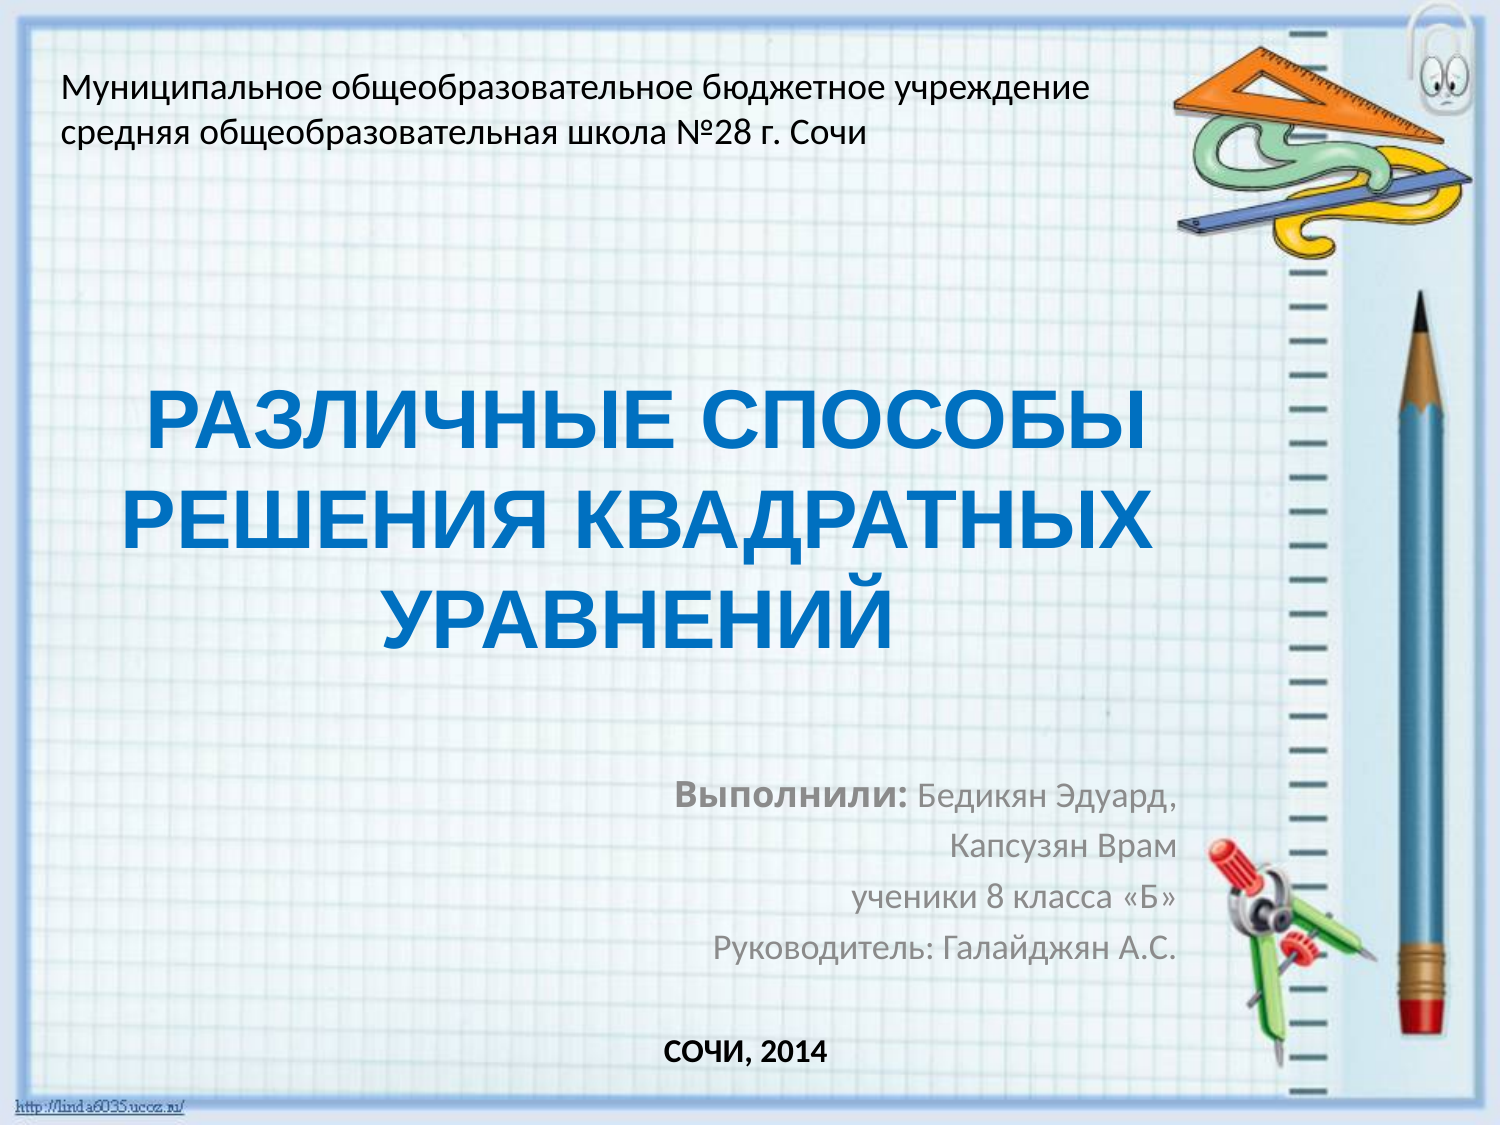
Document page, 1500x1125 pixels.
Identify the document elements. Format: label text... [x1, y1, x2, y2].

title РАЗЛИЧНЫЕ СПОСОБЫ РЕШЕНИЯ КВАДРАТНЫХ УРАВНЕНИЙ [41, 302, 1235, 728]
text_box Муниципальное общеобразовательное бюджетное учреждение средняя общеобразовательная школа №28 г. Сочи [45, 54, 1107, 160]
picture [0, 0, 1500, 1125]
subtitle Выполнили: Бедикян Эдуард, Капсузян Врам ученики 8 класса «Б» Руководитель: Галайджян А.С. [442, 763, 1193, 976]
text_box СОЧИ, 2014 [490, 1023, 1010, 1079]
